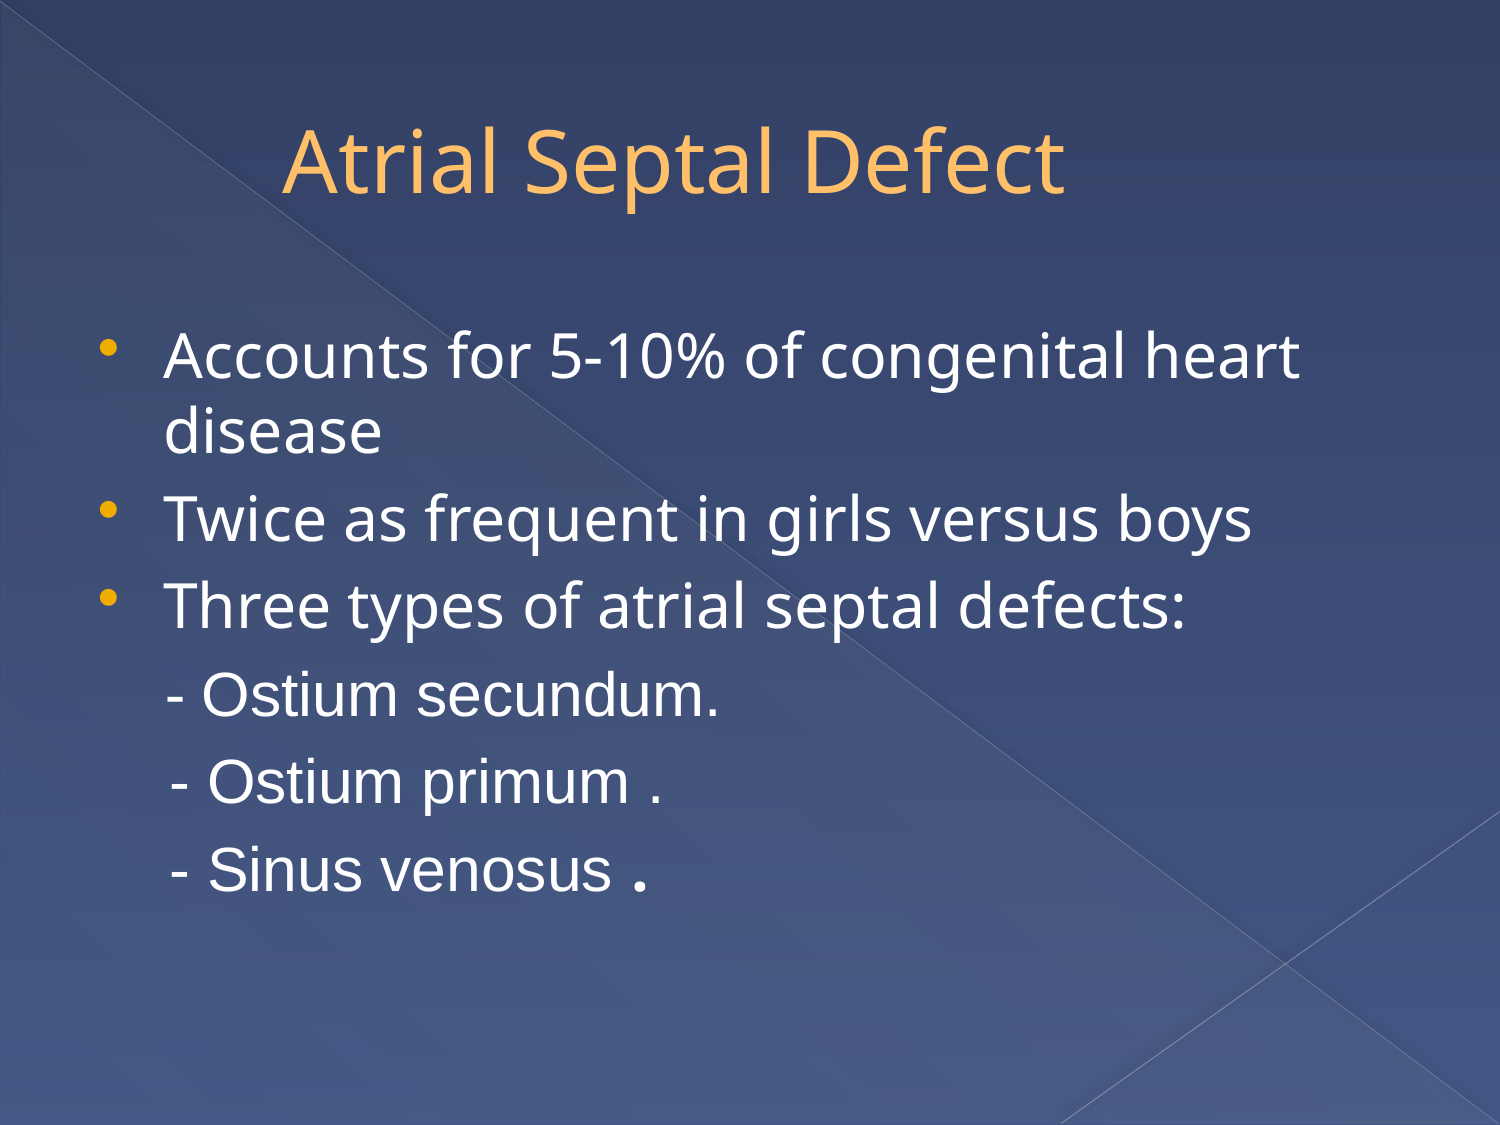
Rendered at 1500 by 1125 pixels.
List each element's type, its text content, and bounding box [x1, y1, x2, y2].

list Accounts for 5-10% of congenital heart disease Twice as frequent in girls versus boys Three types of atrial septal defects: - Ostium secundum. - Ostium primum . - Sinus venosus . [75, 308, 1425, 1059]
title Atrial Septal Defect [75, 43, 1425, 274]
